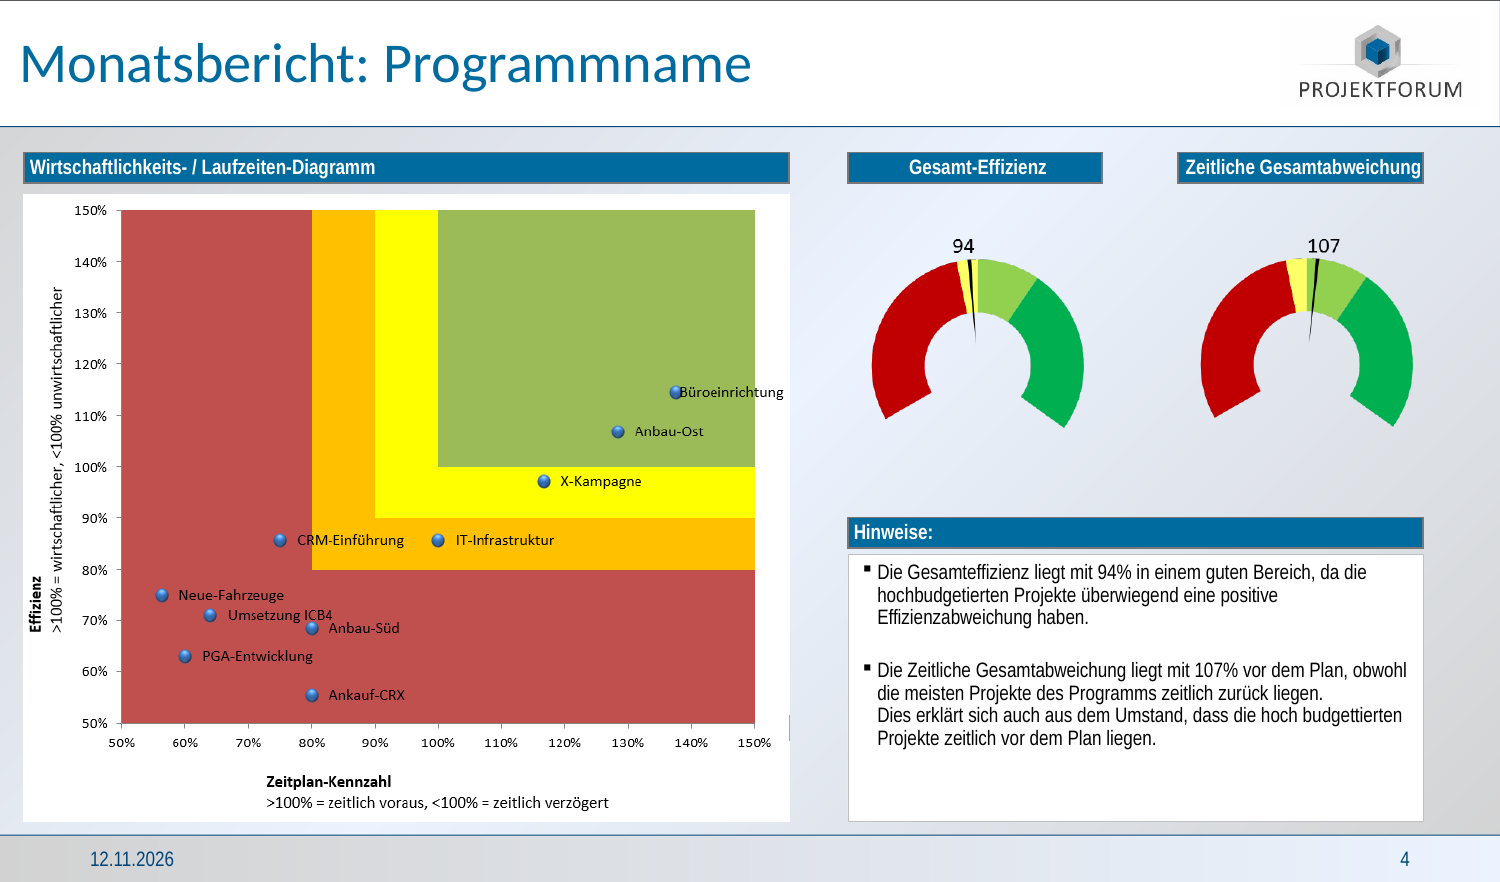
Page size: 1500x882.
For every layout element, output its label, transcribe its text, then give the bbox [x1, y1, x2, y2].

text_box Hinweise: [847, 517, 1423, 549]
picture [23, 194, 790, 822]
picture [1407, 17, 1478, 107]
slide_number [75, 841, 425, 879]
picture [836, 217, 1119, 514]
text_box Wirtschaftlichkeits- / Laufzeiten-Diagramm [23, 152, 790, 184]
text_box Zeitliche Gesamtabweichung [1178, 152, 1423, 184]
picture [1165, 216, 1449, 512]
slide_number 4 [1074, 841, 1425, 879]
title Monatsbericht: Programmname [4, 1, 1407, 128]
text_box Die Gesamteffizienz liegt mit 94% in einem guten Bereich, da die hochbudgetierten Projekte überwiegend eine positive Effizienzabweichung haben. Die Zeitliche Gesamtabweichung liegt mit 107% vor dem Plan, obwohl die meisten Projekte des Programms zeitlich zurück liegen. Dies erklärt sich auch aus dem Umstand, dass die hoch budgettierten Projekte zeitlich vor dem Plan liegen. [847, 554, 1423, 822]
text_box Gesamt-Effizienz [847, 152, 1103, 184]
